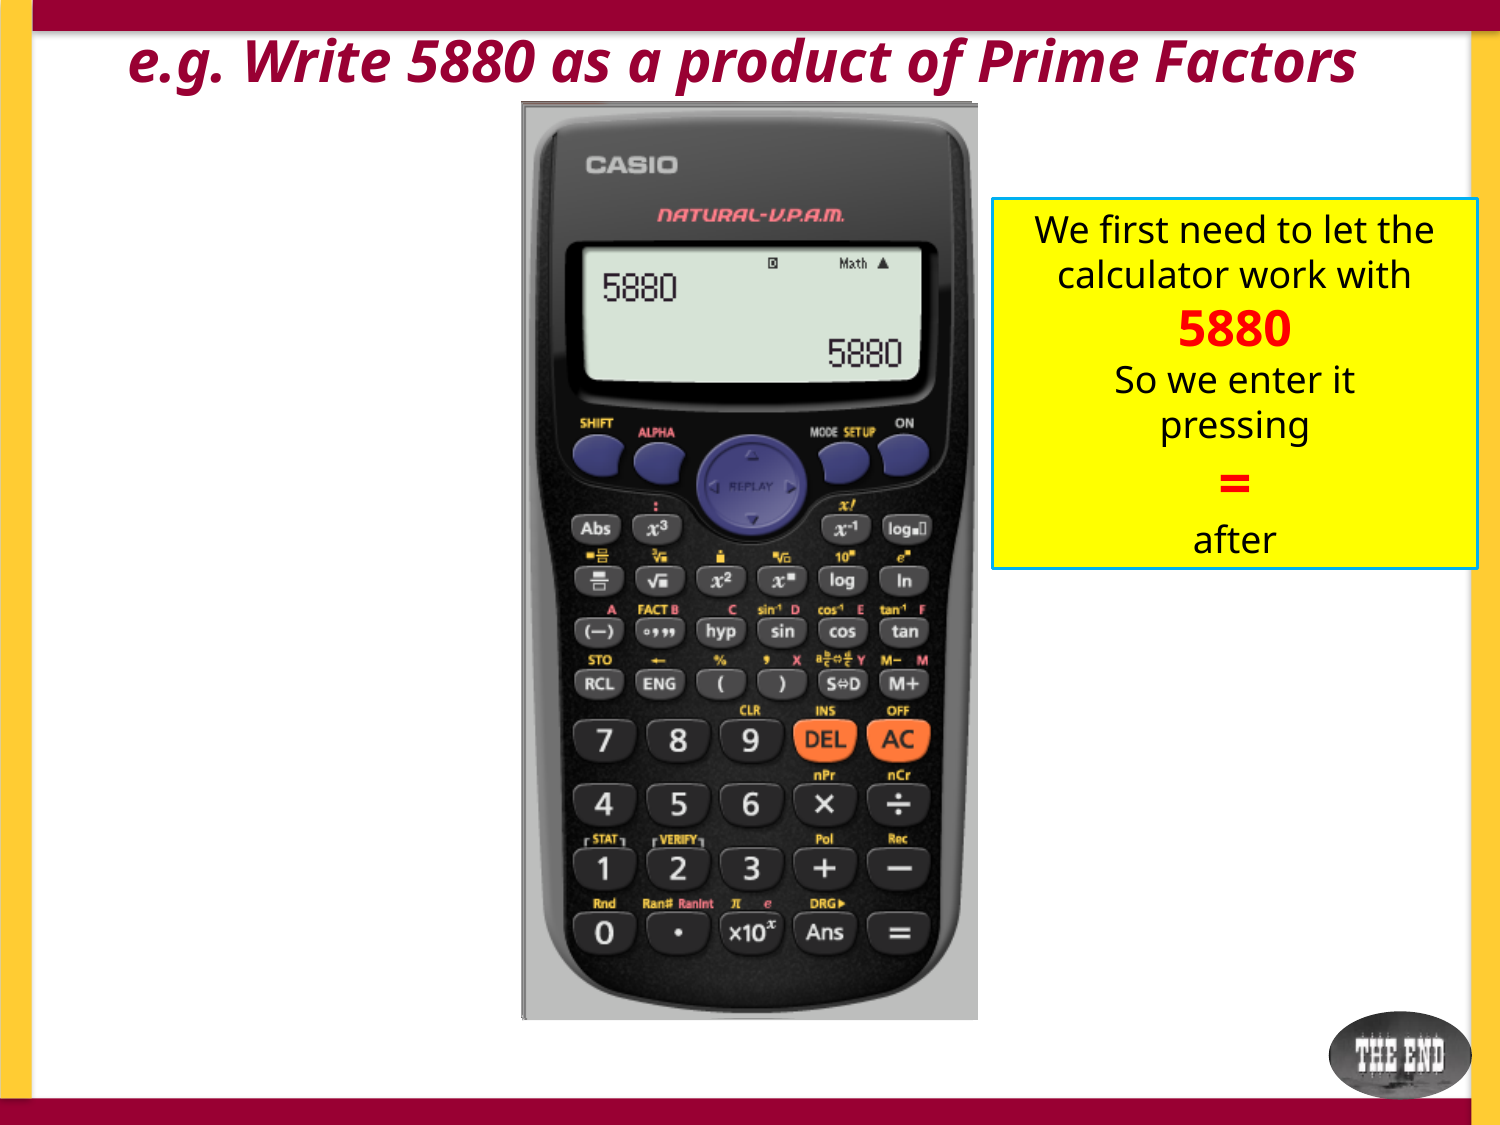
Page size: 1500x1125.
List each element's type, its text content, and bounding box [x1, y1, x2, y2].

picture [1328, 1011, 1472, 1100]
text_box We first need to let the calculator work with 5880 So we enter it pressing = after [992, 198, 1478, 569]
text_box e.g. Write 5880 as a product of Prime Factors [0, 16, 1500, 102]
picture [520, 101, 979, 1023]
